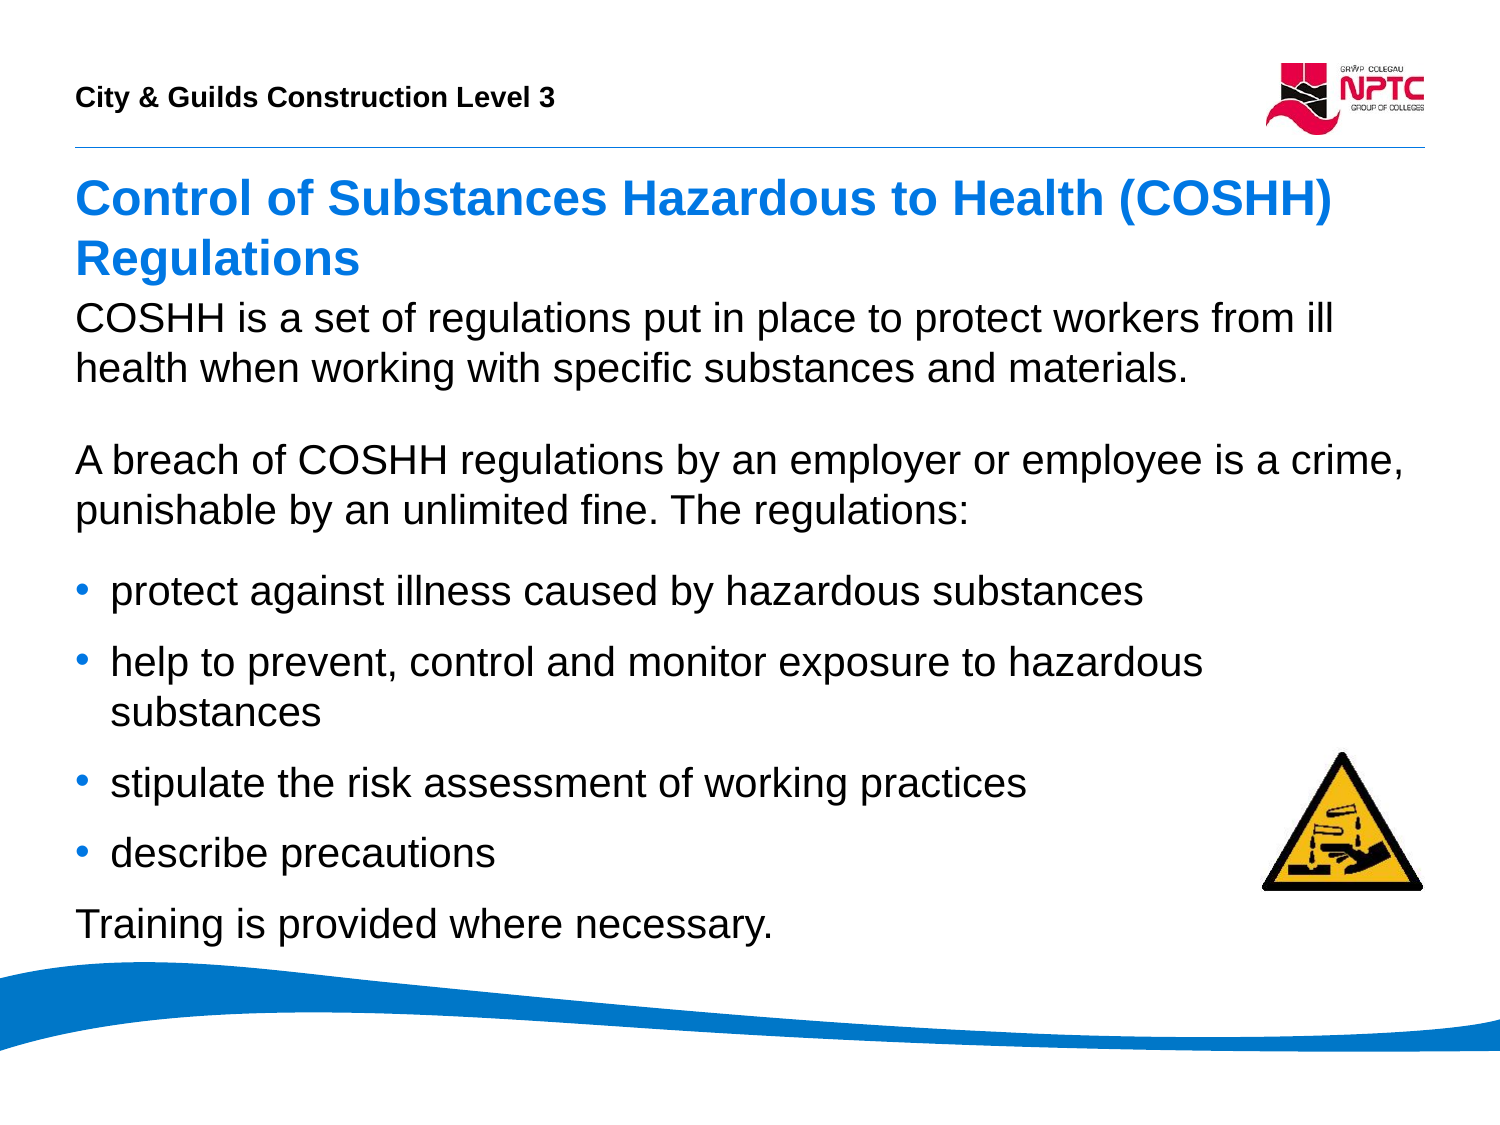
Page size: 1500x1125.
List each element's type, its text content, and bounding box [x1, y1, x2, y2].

list COSHH is a set of regulations put in place to protect workers from ill health when working with specific substances and materials. A breach of COSHH regulations by an employer or employee is a crime, punishable by an unlimited fine. The regulations: protect against illness caused by hazardous substances help to prevent, control and monitor exposure to hazardous substances stipulate the risk assessment of working practices describe precautions Training is provided where necessary. [74, 290, 1426, 946]
picture [1260, 739, 1426, 905]
title Control of Substances Hazardous to Health (COSHH) Regulations [74, 165, 1426, 229]
picture [1266, 63, 1424, 135]
